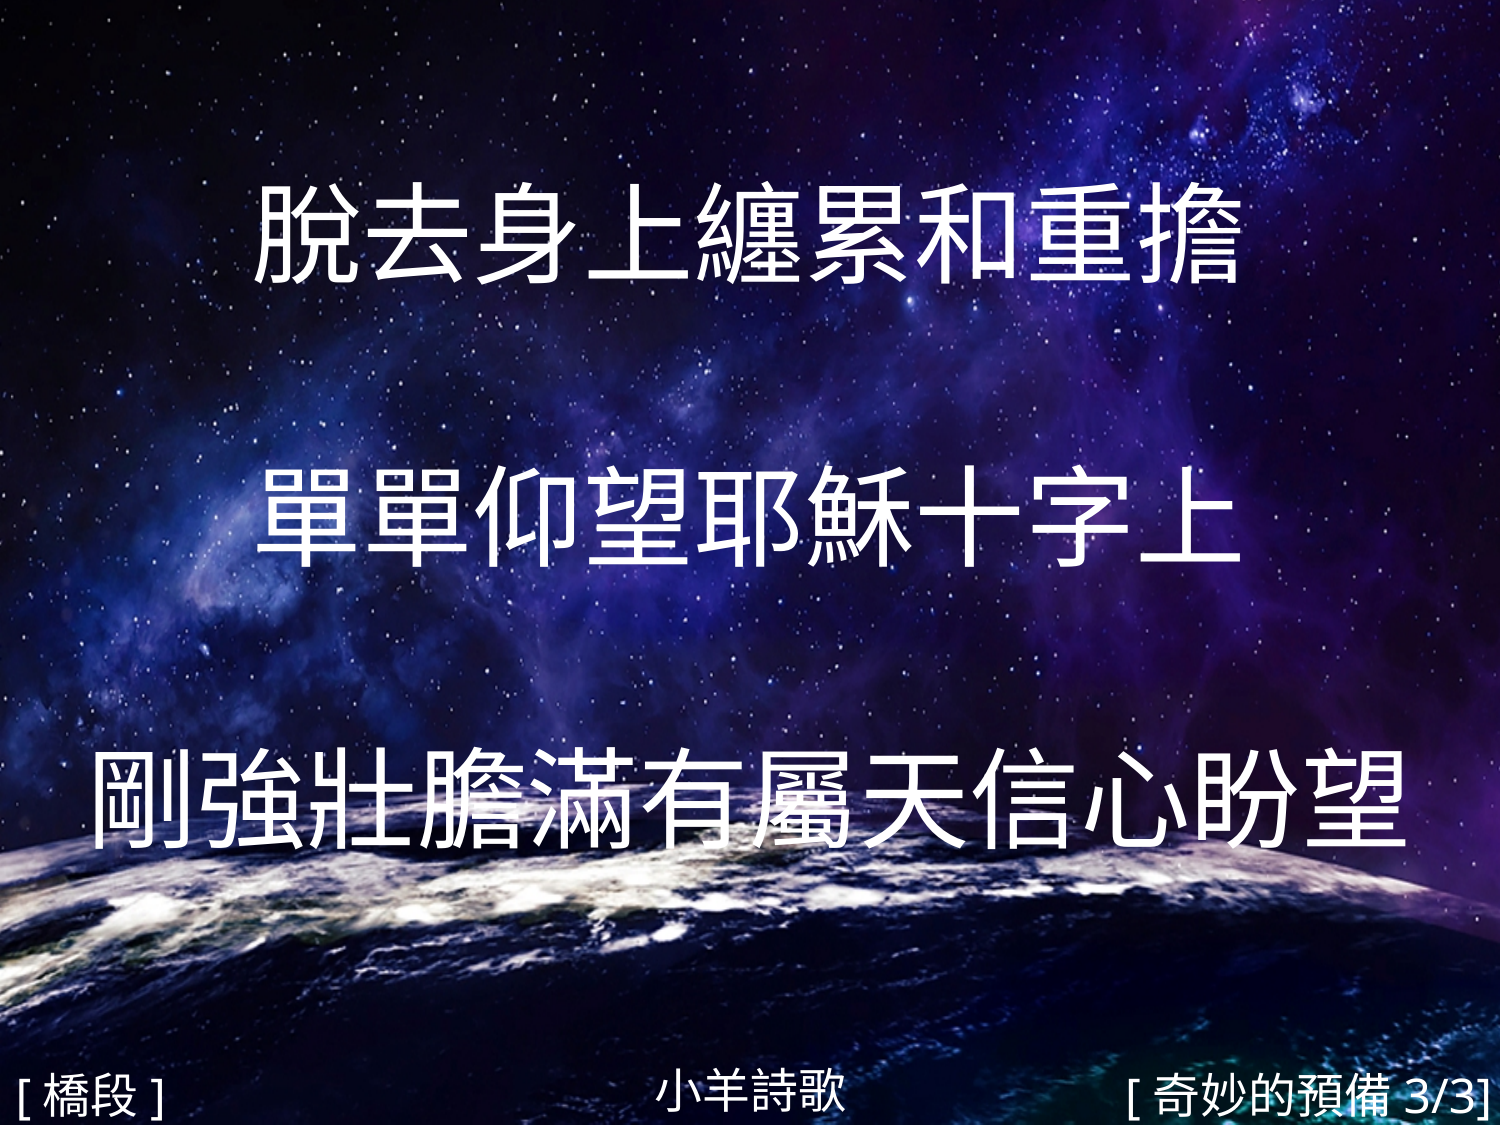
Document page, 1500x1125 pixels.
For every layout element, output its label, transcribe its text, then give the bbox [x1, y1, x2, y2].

picture [0, 700, 1500, 1053]
text_box [橋段] [0, 1058, 271, 1125]
picture [0, 0, 1500, 82]
text_box 脫去身上纏累和重擔 單單仰望耶穌十字上 剛強壯膽滿有屬天信心盼望 [0, 82, 1500, 700]
title [0, 700, 1494, 710]
subtitle 小羊詩歌 [0, 1053, 1500, 1125]
text_box [奇妙的預備3/3] [868, 1058, 1500, 1125]
